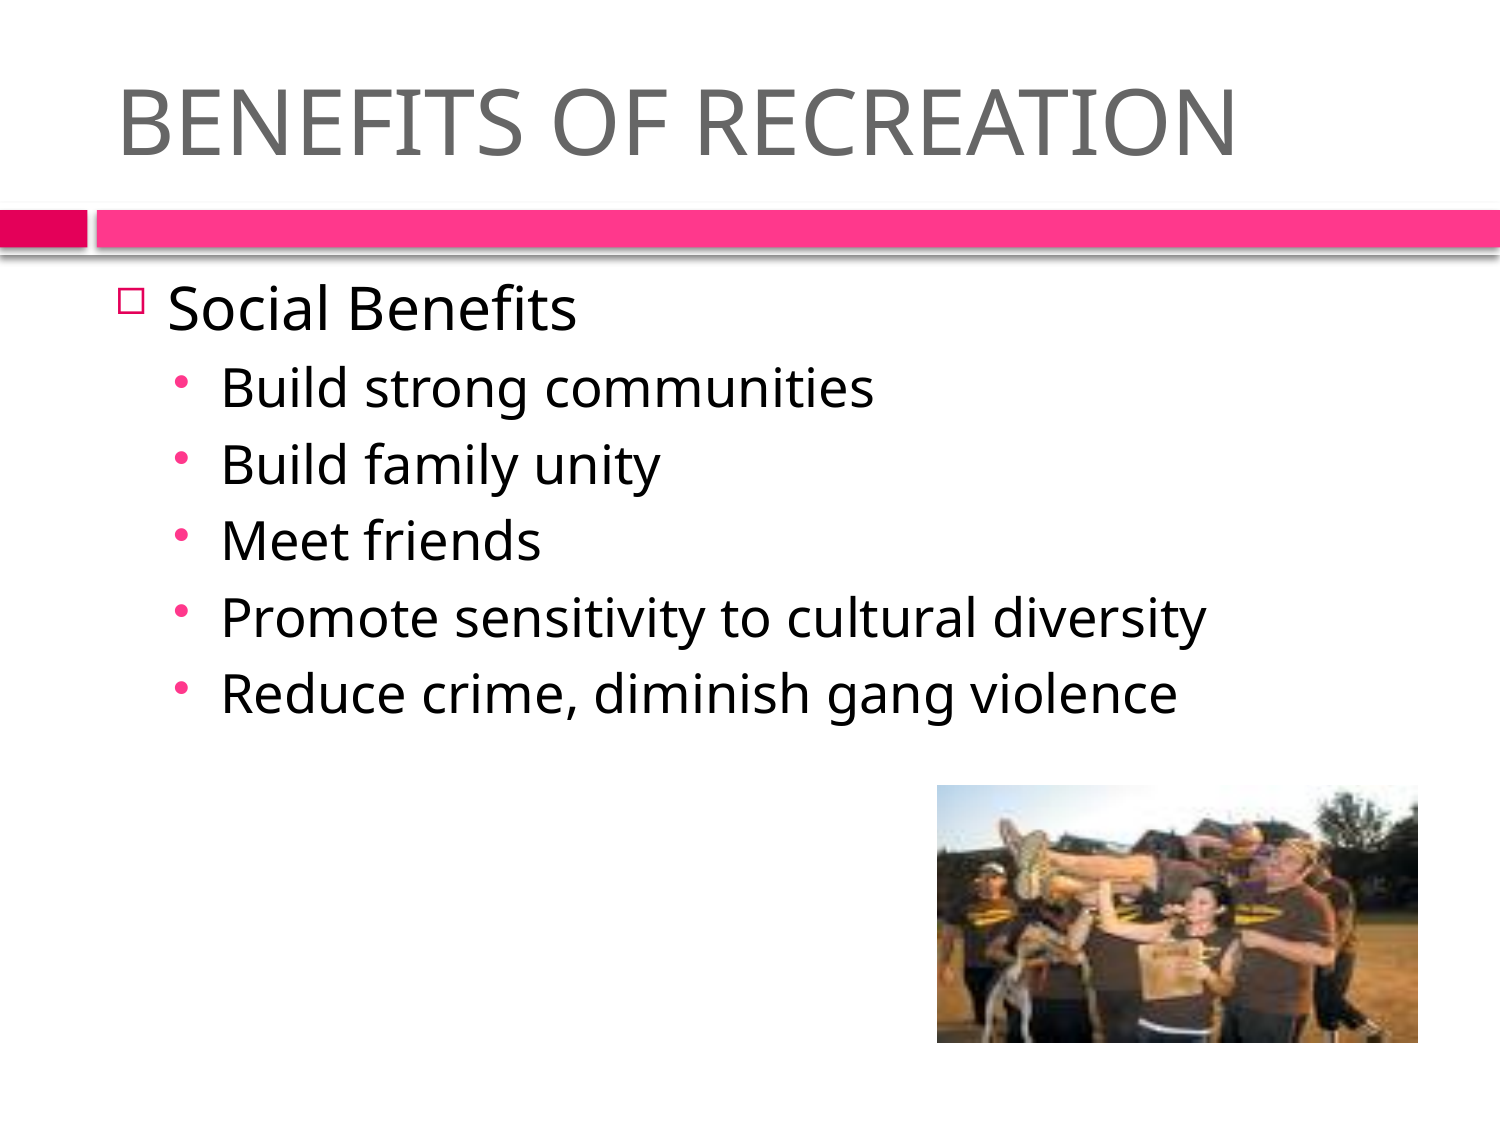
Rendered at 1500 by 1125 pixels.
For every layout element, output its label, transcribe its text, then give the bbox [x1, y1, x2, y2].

title BENEFITS OF RECREATION [100, 37, 1438, 200]
picture [937, 784, 1419, 1044]
list Social Benefits Build strong communities Build family unity Meet friends Promote sensitivity to cultural diversity Reduce crime, diminish gang violence [100, 262, 1438, 1000]
